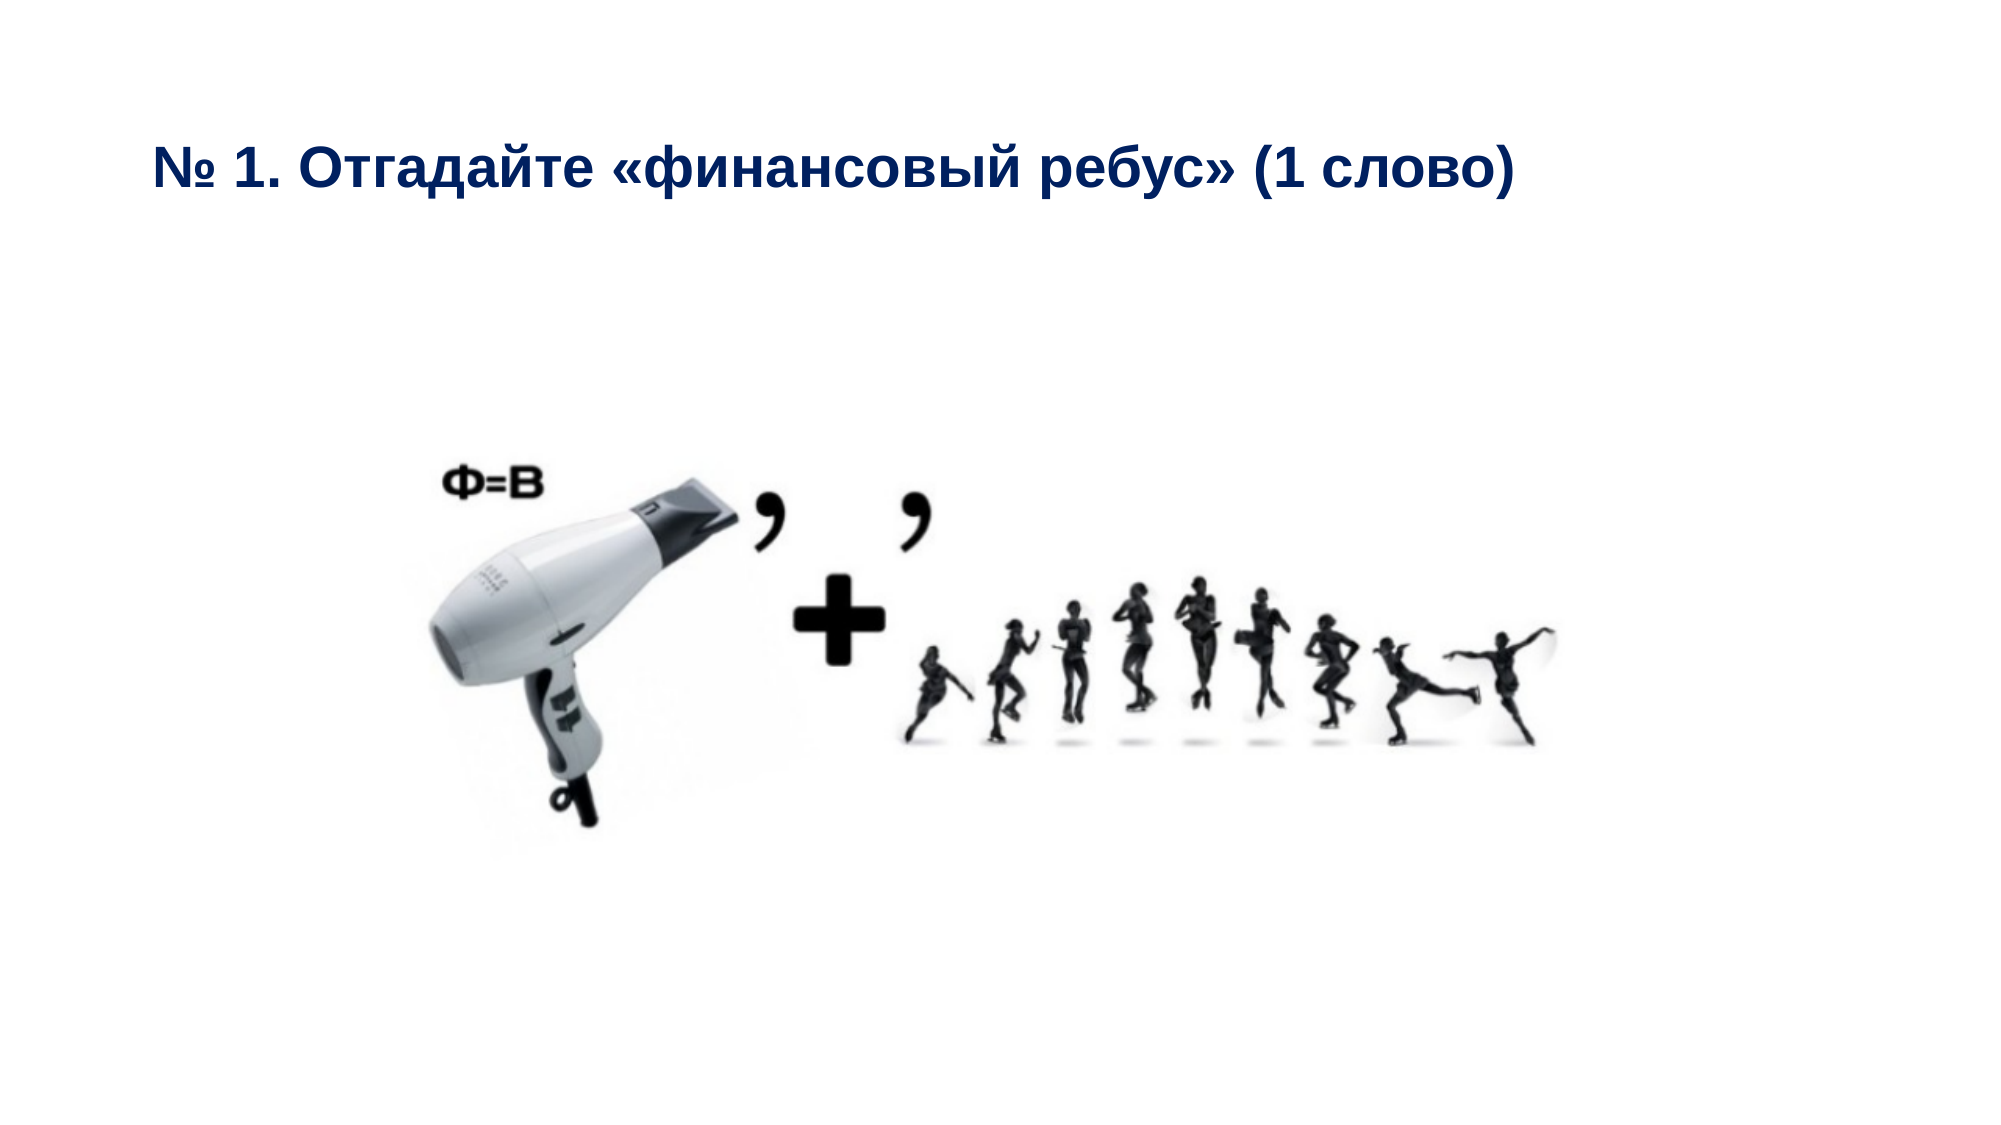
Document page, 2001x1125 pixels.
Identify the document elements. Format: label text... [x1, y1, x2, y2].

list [363, 402, 1637, 911]
title № 1. Отгадайте «финансовый ребус» (1 слово) [137, 59, 1863, 278]
